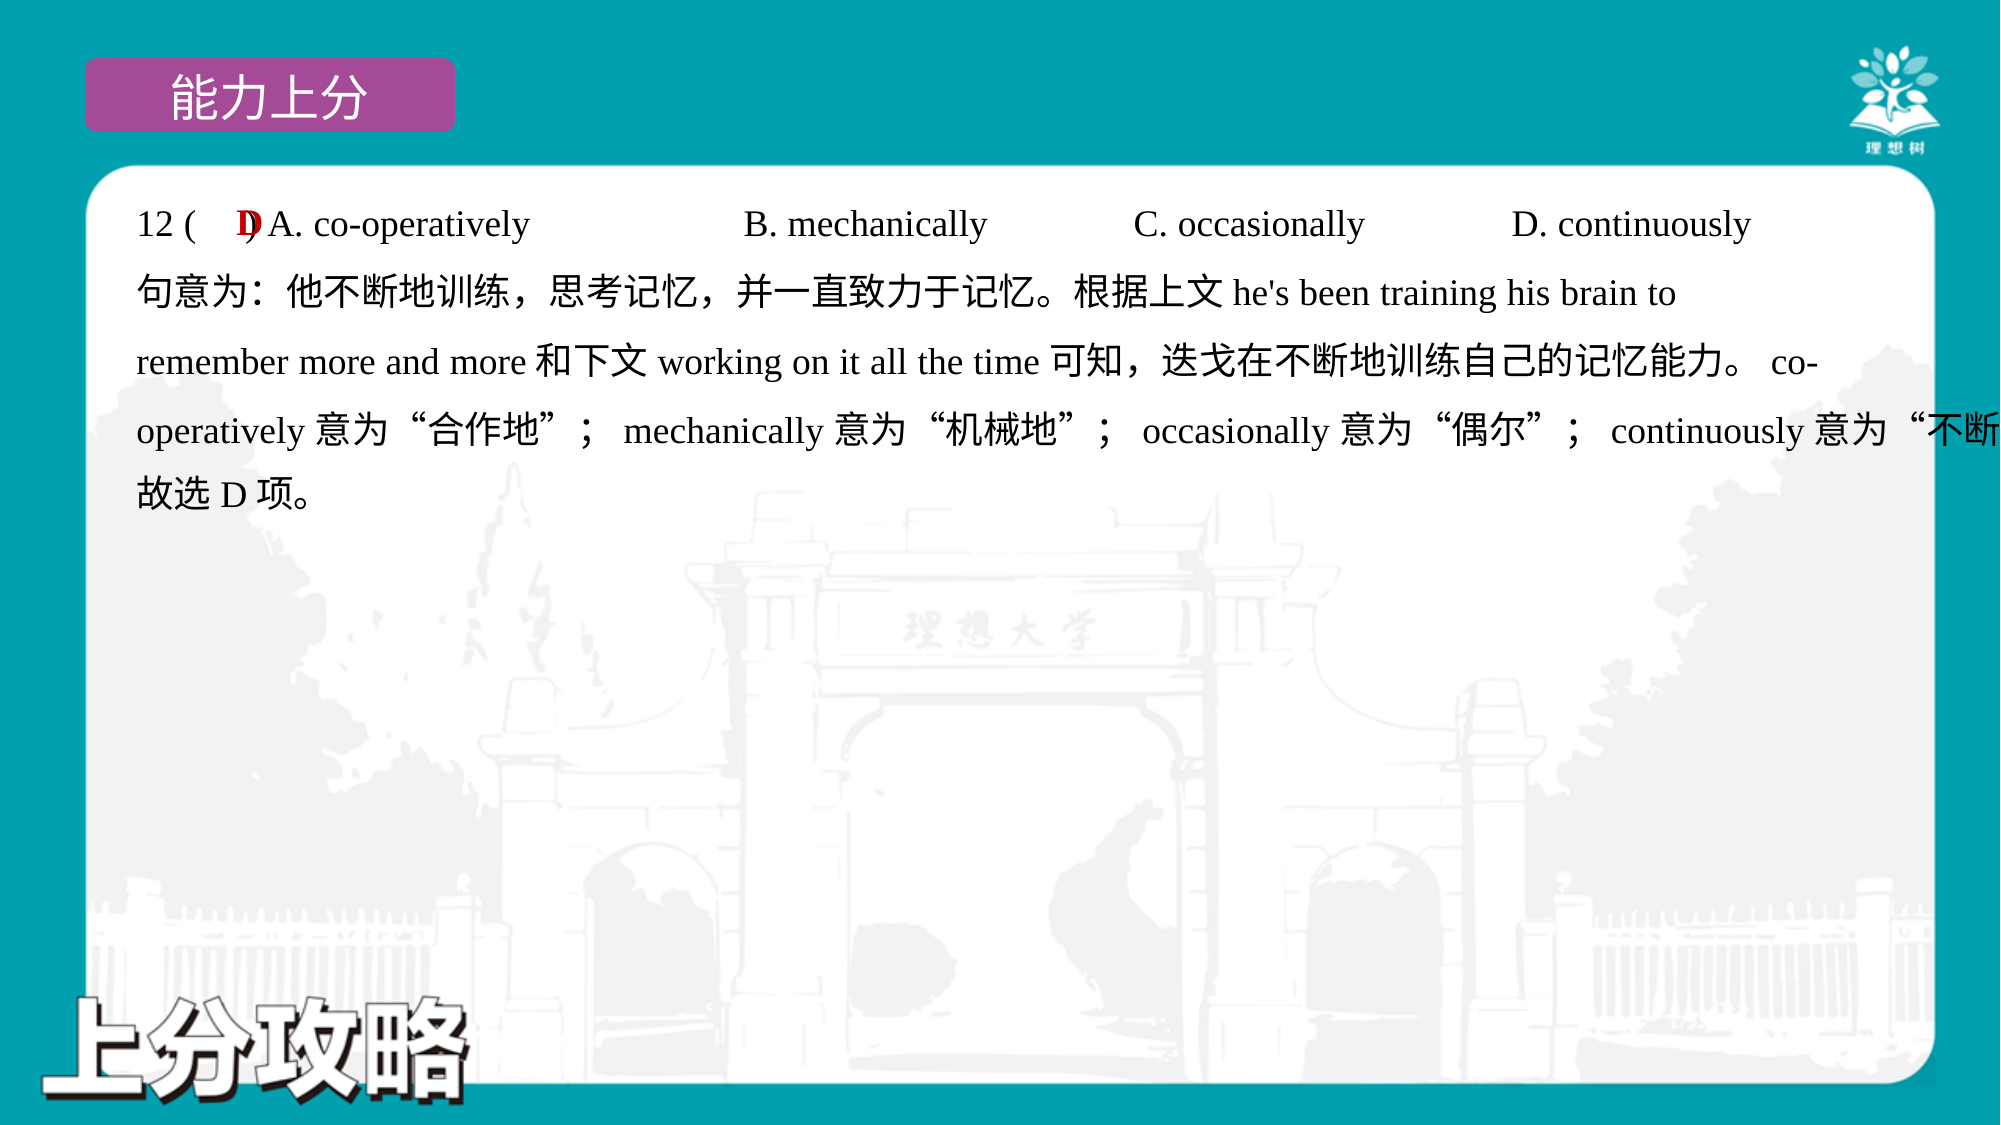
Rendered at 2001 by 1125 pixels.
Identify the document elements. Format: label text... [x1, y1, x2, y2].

text_box D [222, 176, 278, 236]
text_box 12 ( ) A. co-operatively B. mechanically C. occasionally D. continuously [136, 176, 1865, 237]
text_box 句意为：他不断地训练，思考记忆，并一直致力于记忆。根据上文he's been training his brain to remember more and more和下文working on it all the time可知，迭戈在不断地训练自己的记忆能力。co- operatively意为“合作地”；mechanically意为“机械地”；occasionally意为“偶尔”；continuously意为“不断地”。 故选D项。 [136, 244, 1865, 509]
picture [0, 0, 2000, 1125]
